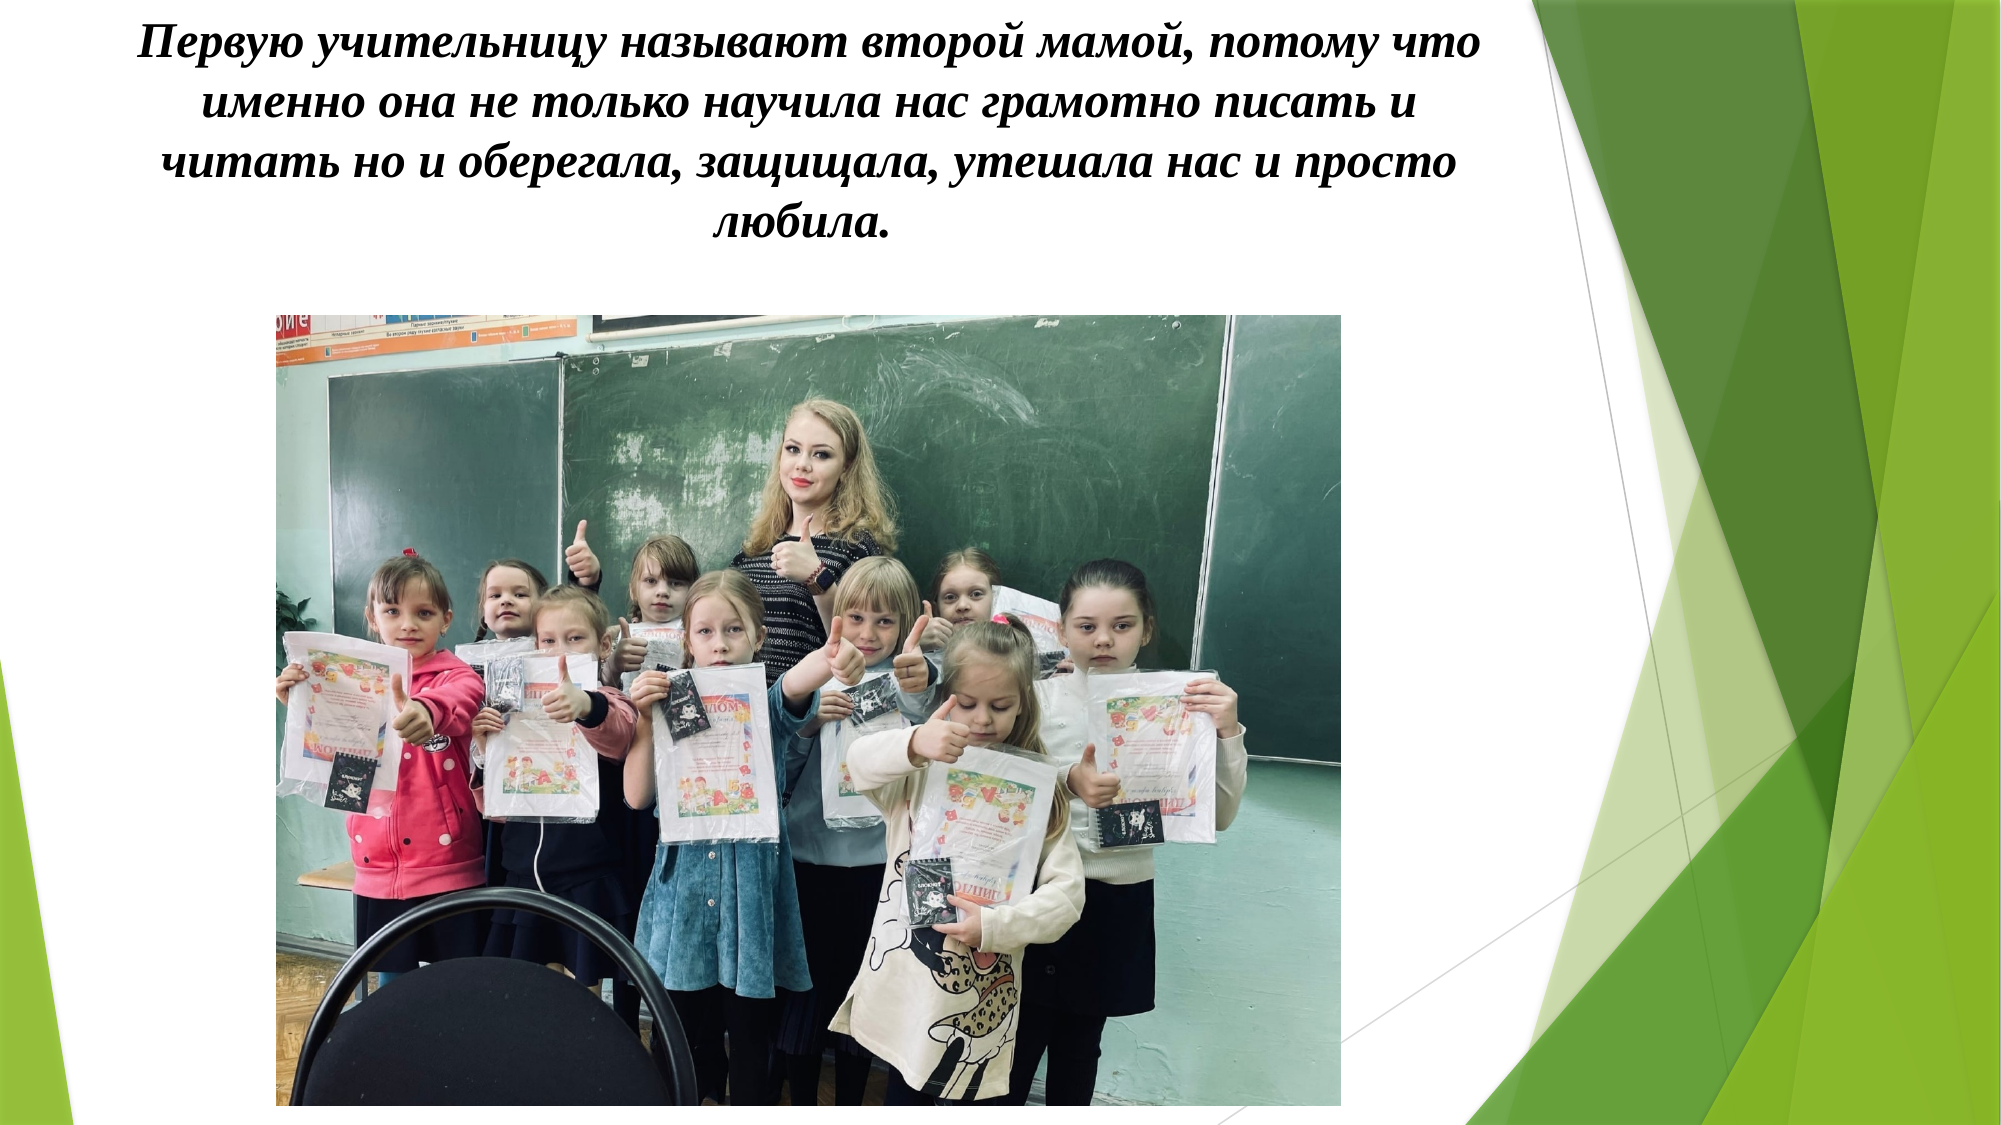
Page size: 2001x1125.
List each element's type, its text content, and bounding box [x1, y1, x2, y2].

picture [276, 314, 1341, 1106]
title Первую учительницу называют второй мамой, потому что именно она не только научила нас грамотно писать и читать но и оберегала, защищала, утешала нас и просто любила. [104, 0, 1515, 217]
